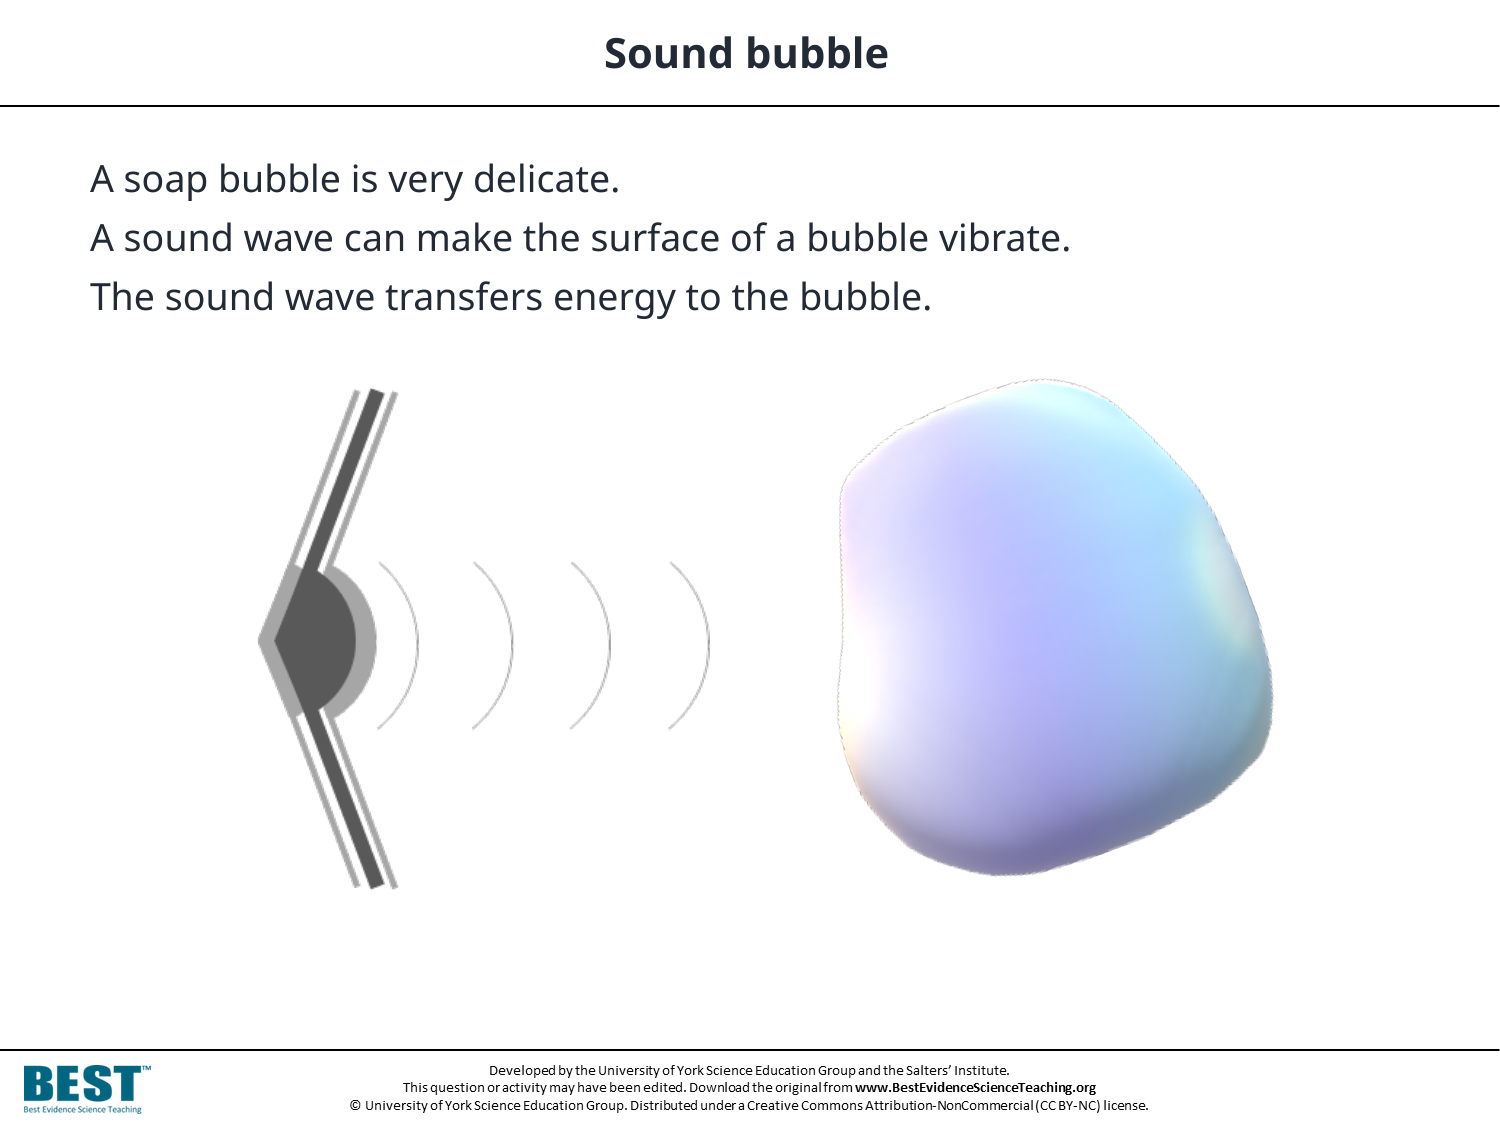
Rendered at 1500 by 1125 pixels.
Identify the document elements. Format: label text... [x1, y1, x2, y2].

text_box Sound bubble [23, 4, 1471, 99]
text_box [257, 388, 1249, 895]
picture [0, 105, 1500, 1125]
